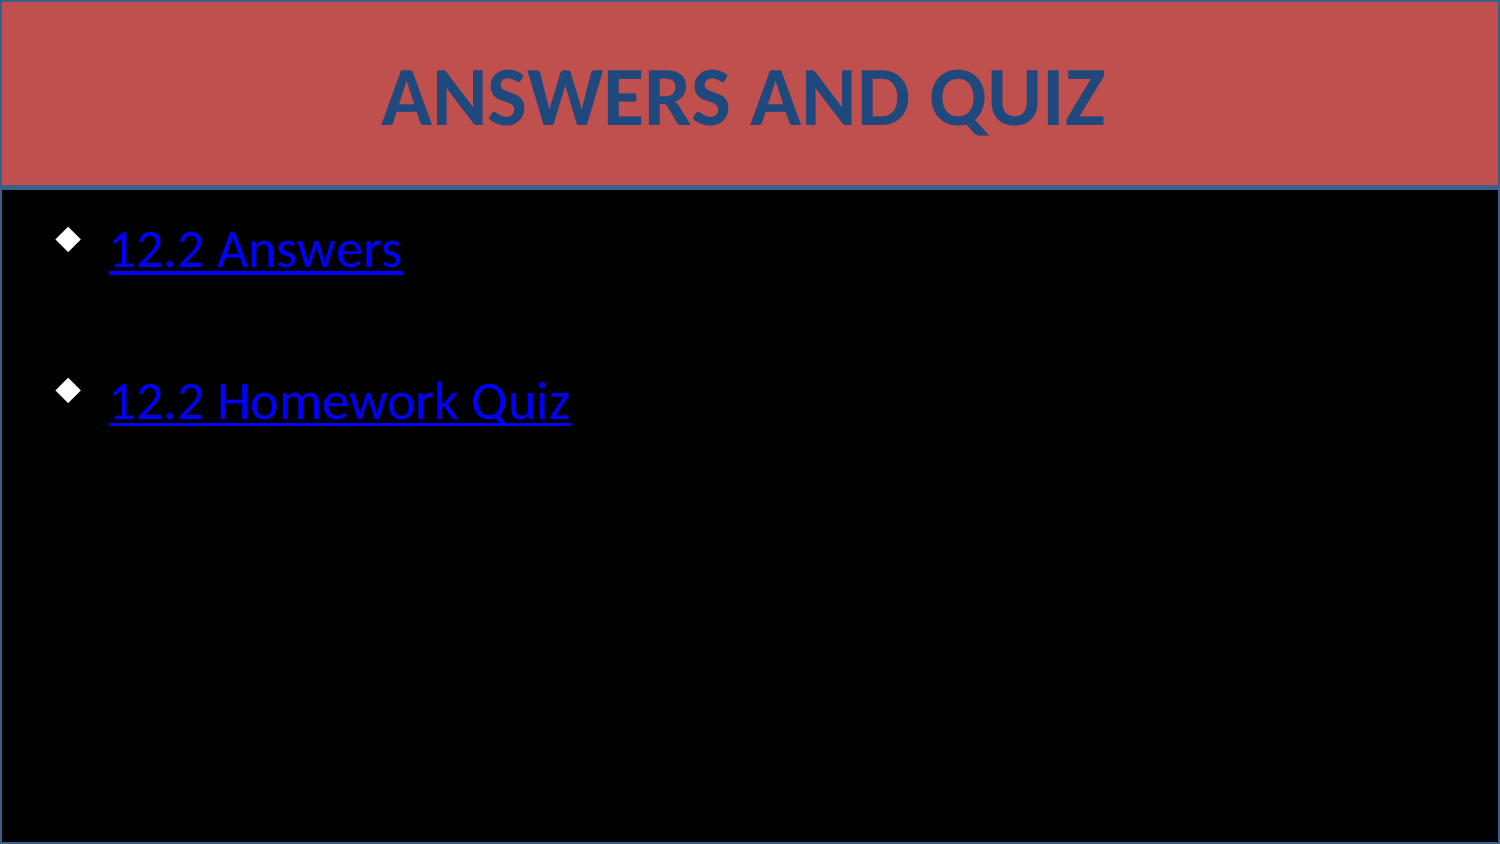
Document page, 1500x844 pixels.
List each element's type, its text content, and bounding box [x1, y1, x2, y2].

list 12.2 Answers 12.2 Homework Quiz [37, 206, 1450, 754]
title Answers and Quiz [37, 33, 1450, 150]
